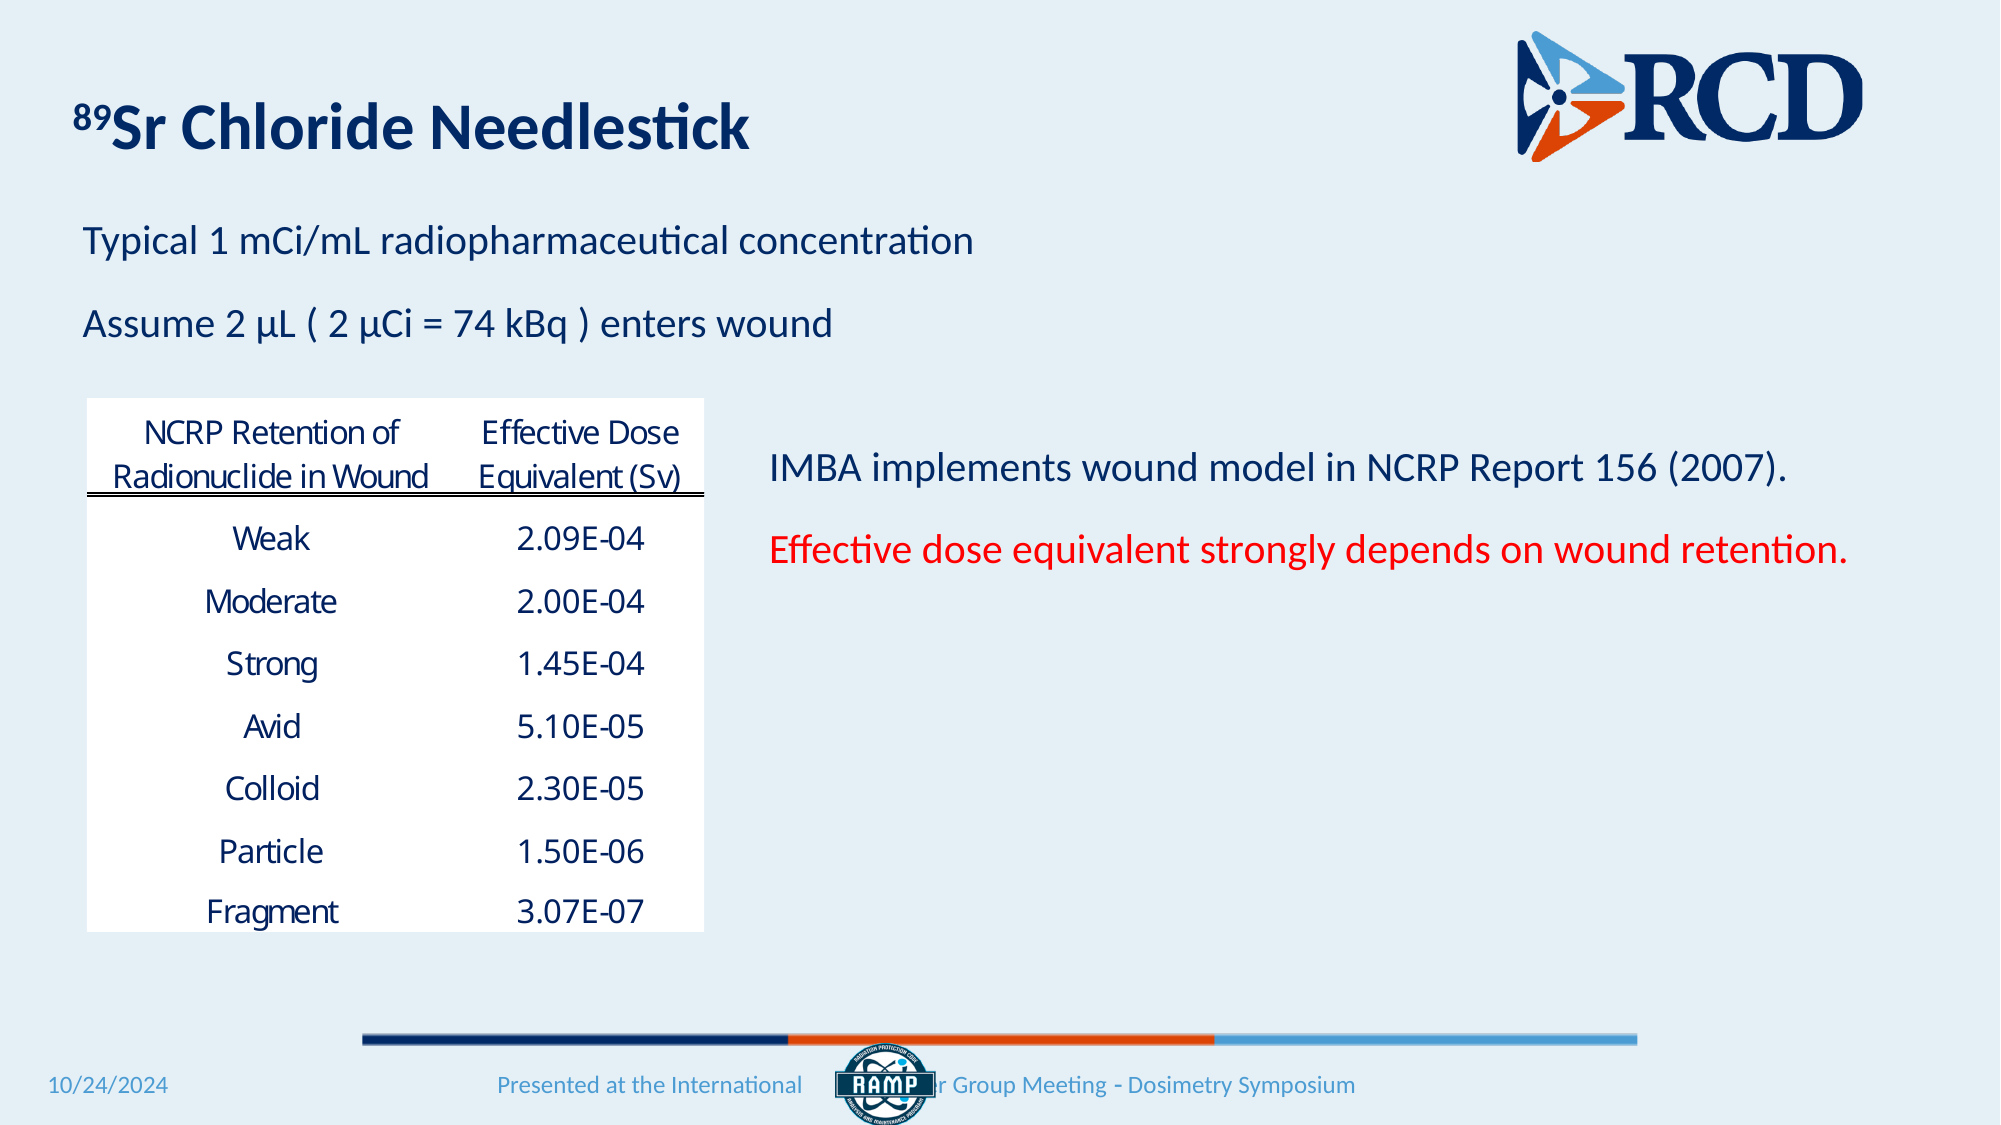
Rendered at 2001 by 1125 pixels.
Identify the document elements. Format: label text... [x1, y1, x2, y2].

picture [864, 1116, 872, 1121]
picture [907, 1099, 922, 1116]
picture [835, 1035, 936, 1125]
title 89Sr Chloride Needlestick [57, 45, 1552, 212]
list Typical 1 mCi/mL radiopharmaceutical concentration Assume 2 µL ( 2 µCi = 74 kBq ) enters wound [67, 211, 1347, 955]
picture [85, 396, 708, 935]
text_box IMBA implements wound model in NCRP Report 156 (2007). Effective dose equivalent strongly depends on wound retention. [754, 437, 2000, 658]
picture [875, 1117, 905, 1125]
